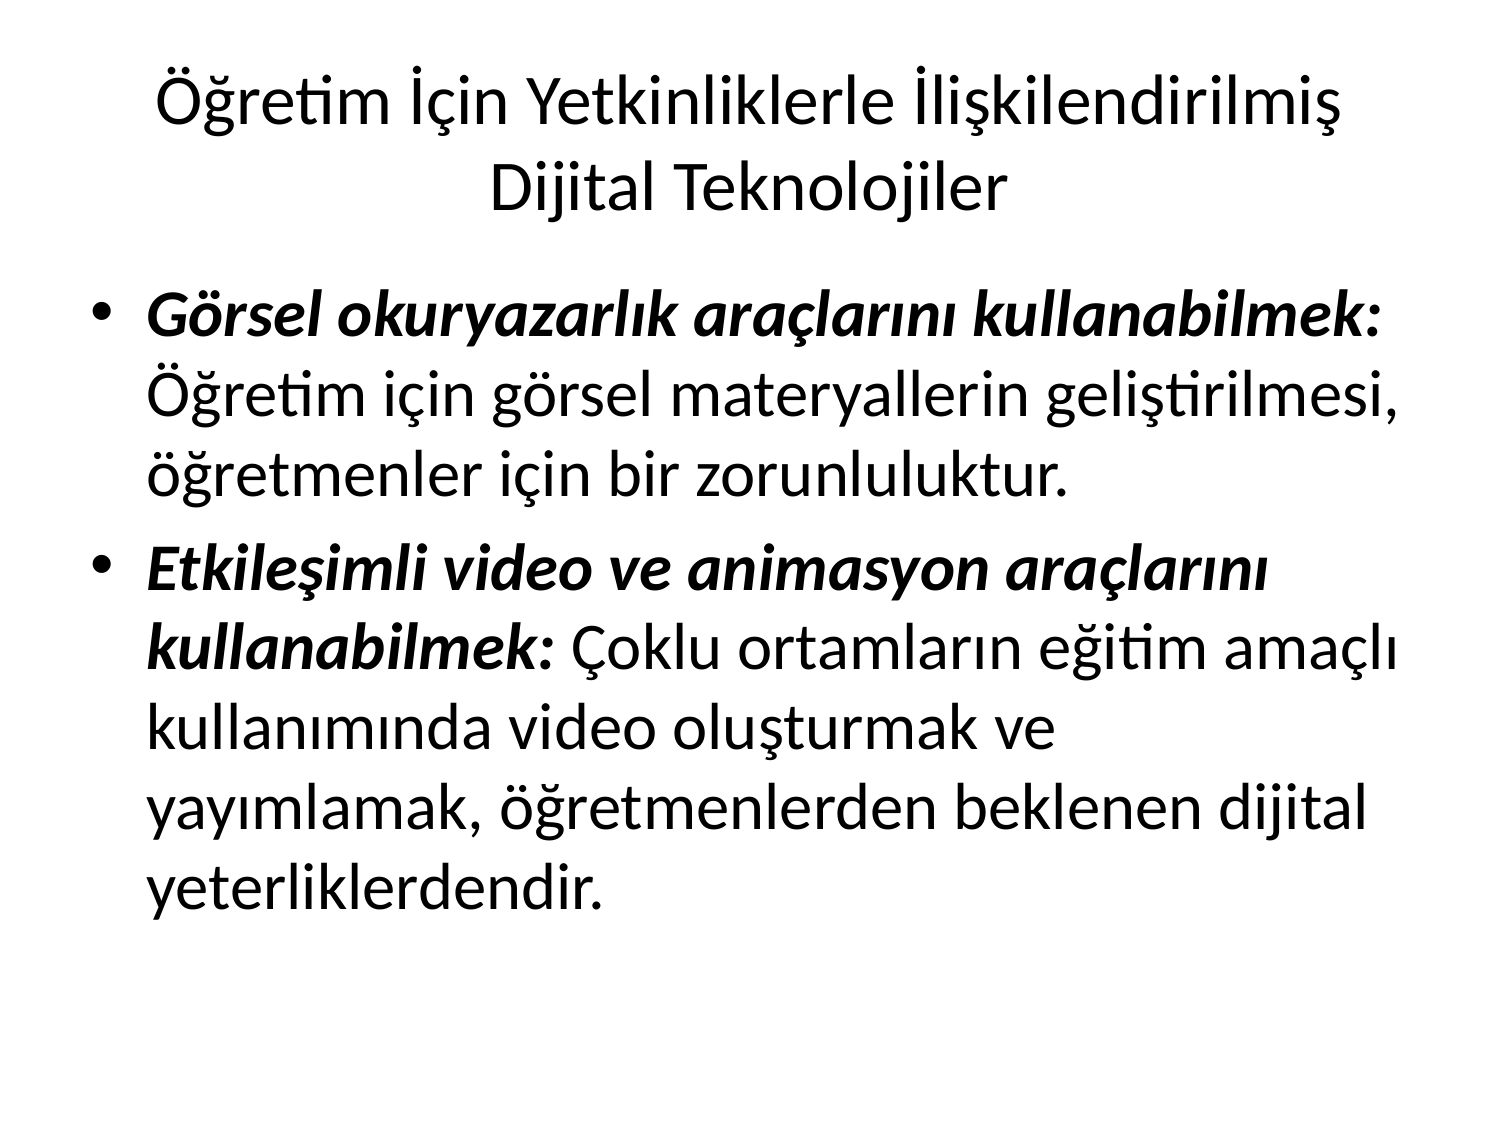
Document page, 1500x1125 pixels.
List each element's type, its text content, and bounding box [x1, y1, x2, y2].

title Öğretim İçin Yetkinliklerle İlişkilendirilmiş Dijital Teknolojiler [75, 45, 1425, 233]
list Görsel okuryazarlık araçlarını kullanabilmek: Öğretim için görsel materyallerin geliştirilmesi, öğretmenler için bir zorunluluktur. Etkileşimli video ve animasyon araçlarını kullanabilmek: Çoklu ortamların eğitim amaçlı kullanımında video oluşturmak ve yayımlamak, öğretmenlerden beklenen dijital yeterliklerdendir. [75, 262, 1425, 1005]
